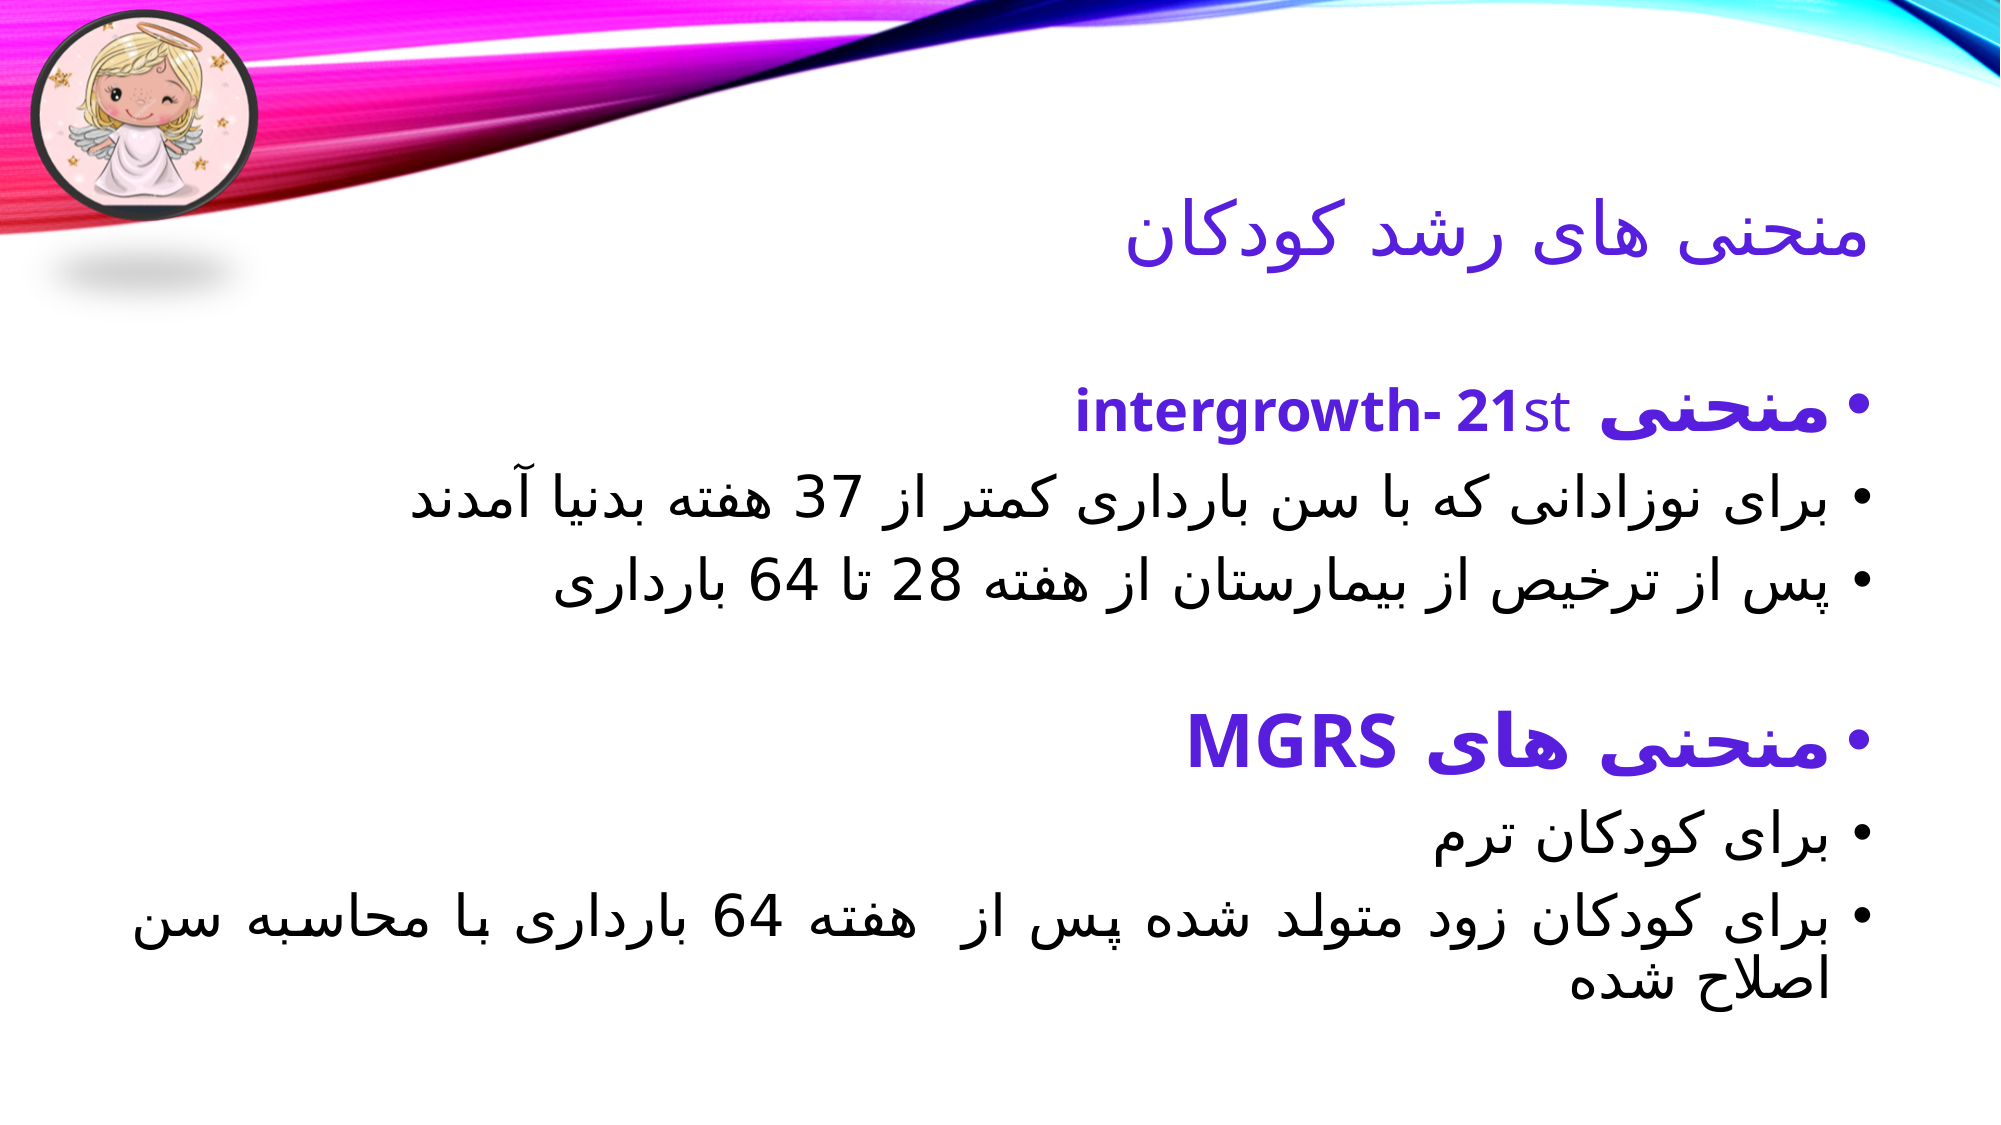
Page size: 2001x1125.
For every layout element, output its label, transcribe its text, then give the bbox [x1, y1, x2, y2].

title منحنی های رشد کودکان [474, 125, 1888, 338]
picture [1890, 0, 2000, 75]
list منحنی intergrowth- 21st برای نوزادانی که با سن بارداری کمتر از 37 هفته بدنیا آمدند پس از ترخیص از بیمارستان از هفته 28 تا 64 بارداری منحنی های MGRS برای کودکان ترم برای کودکان زود متولد شده پس از هفته 64 بارداری با محاسبه سن اصلاح شده [112, 360, 1888, 1021]
picture [0, 0, 2000, 338]
picture [1910, 0, 2000, 45]
